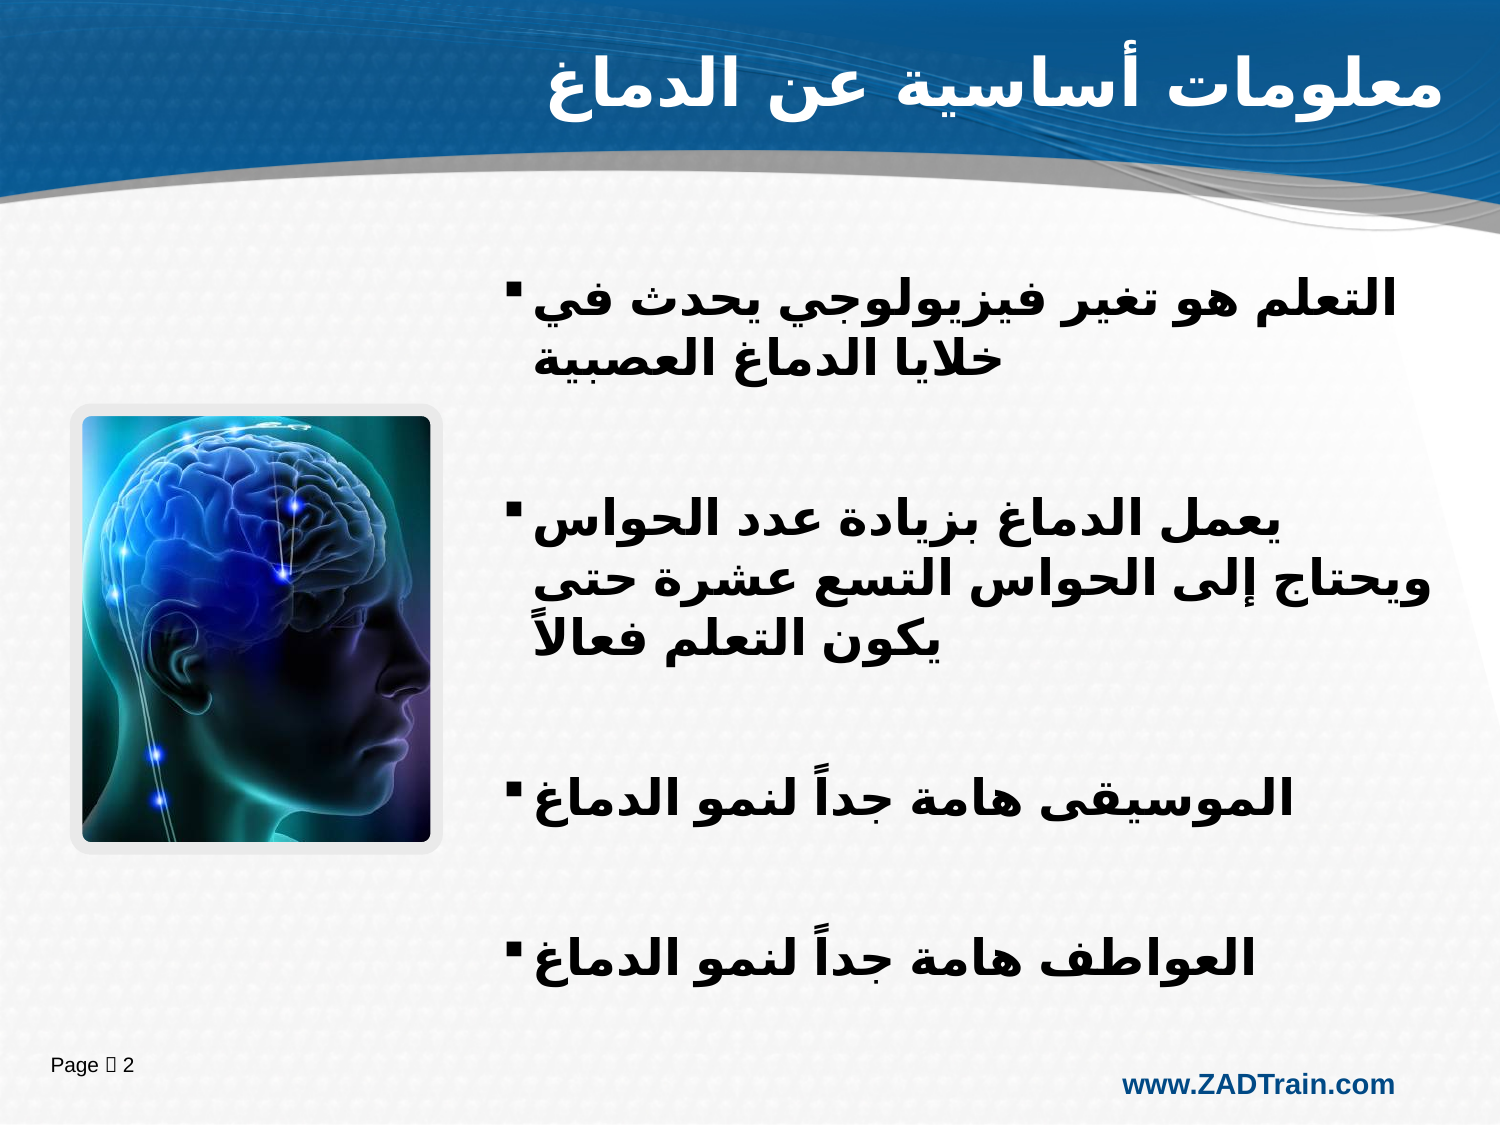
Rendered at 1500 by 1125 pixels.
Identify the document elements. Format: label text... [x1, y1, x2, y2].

title معلومات أساسية عن الدماغ [48, 41, 1448, 148]
list التعلم هو تغير فيزيولوجي يحدث في خلايا الدماغ العصبية يعمل الدماغ بزيادة عدد الحواس ويحتاج إلى الحواس التسع عشرة حتى يكون التعلم فعالاً الموسيقى هامة جداً لنمو الدماغ العواطف هامة جداً لنمو الدماغ [502, 265, 1448, 974]
picture [0, 0, 1500, 1125]
